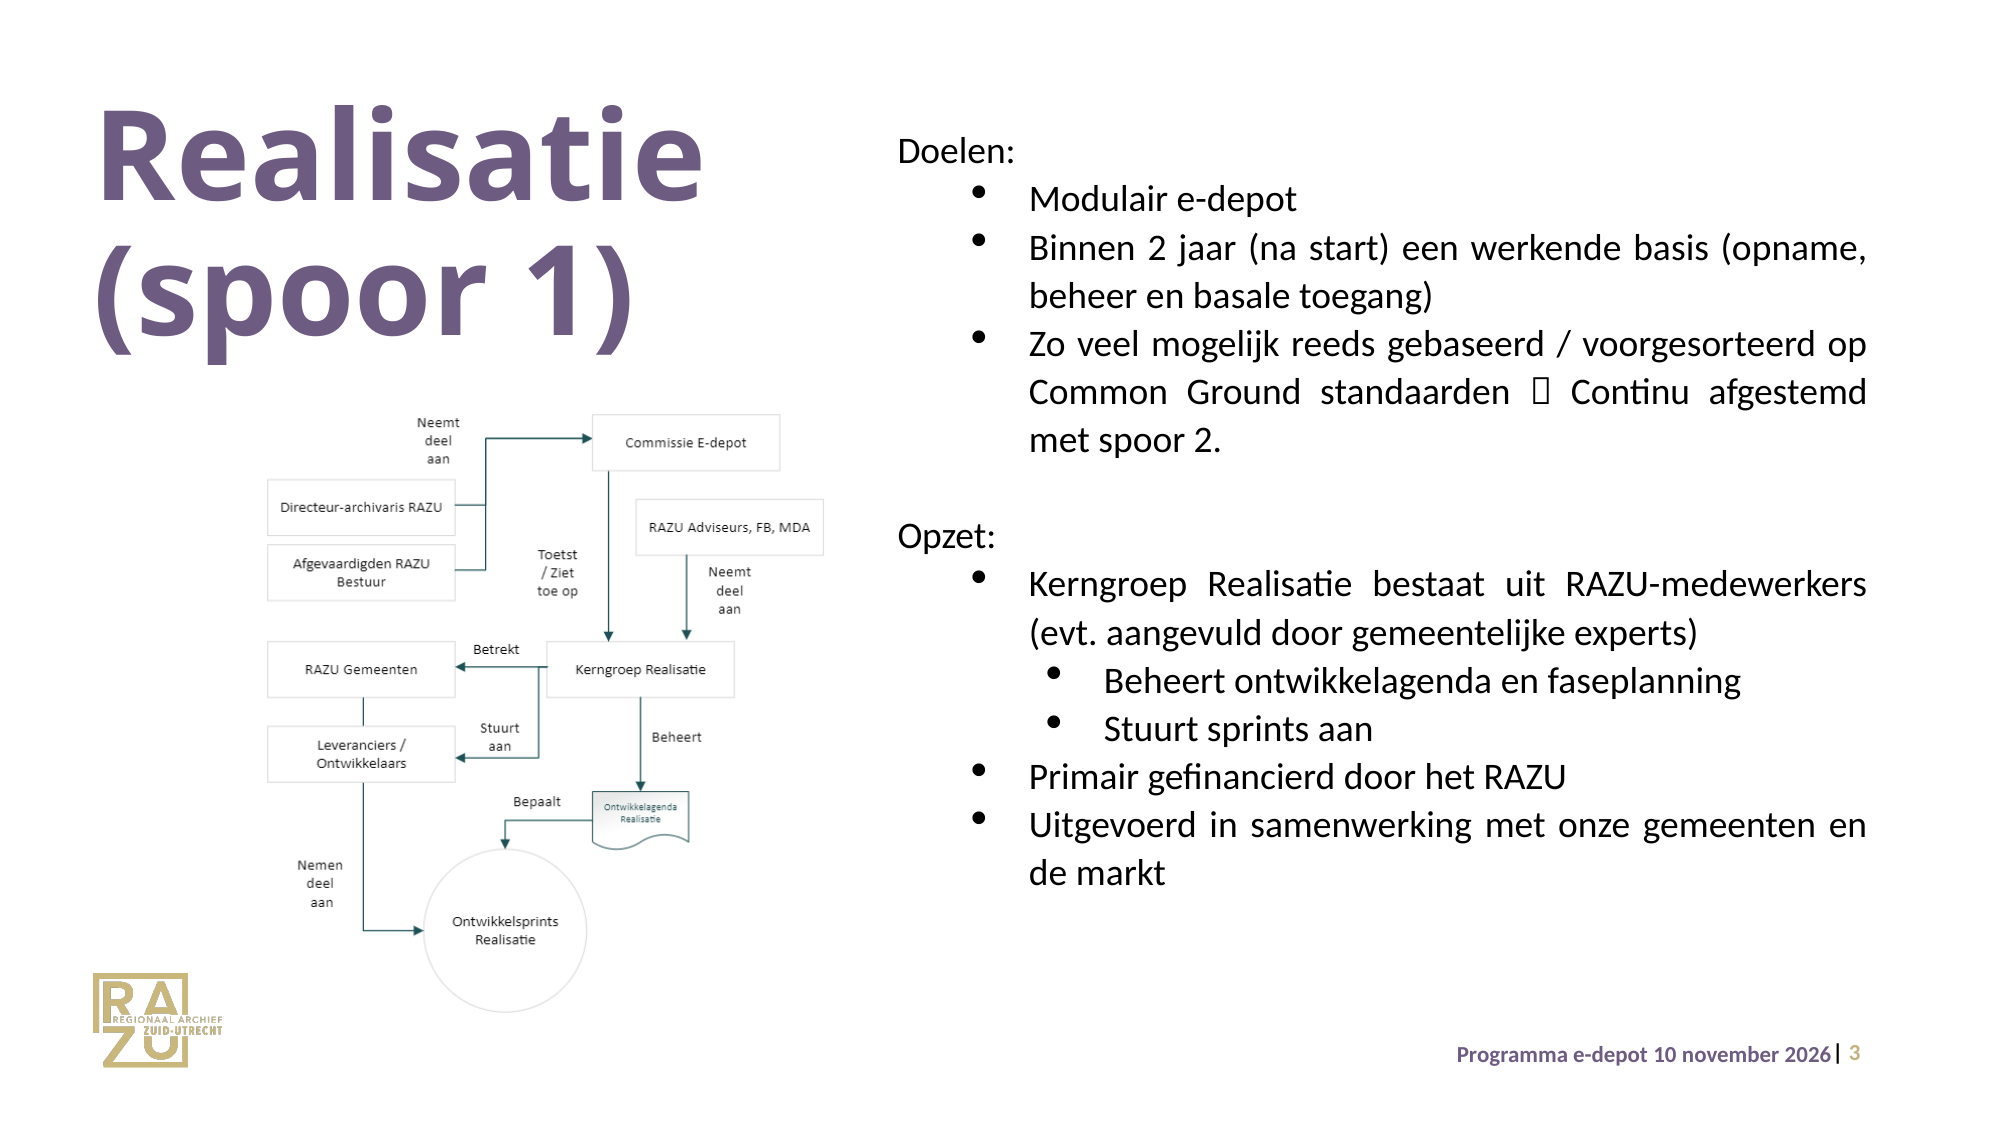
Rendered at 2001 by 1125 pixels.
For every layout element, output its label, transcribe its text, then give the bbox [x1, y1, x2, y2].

picture [248, 404, 842, 1033]
text_box Programma e-depot 14 september 2022 [1033, 1045, 1847, 1074]
text_box | 3 [1812, 1030, 1909, 1101]
text_box Doelen: Modulair e-depot Binnen 2 jaar (na start) een werkende basis (opname, beheer en basale toegang) Zo veel mogelijk reeds gebaseerd / voorgesorteerd op Common Ground standaarden  Continu afgestemd met spoor 2. Opzet: Kerngroep Realisatie bestaat uit RAZU-medewerkers (evt. aangevuld door gemeentelijke experts) Beheert ontwikkelagenda en faseplanning Stuurt sprints aan Primair gefinancierd door het RAZU Uitgevoerd in samenwerking met onze gemeenten en de markt [882, 115, 1883, 1045]
picture [92, 973, 222, 1068]
title Realisatie (spoor 1) [93, 92, 814, 385]
